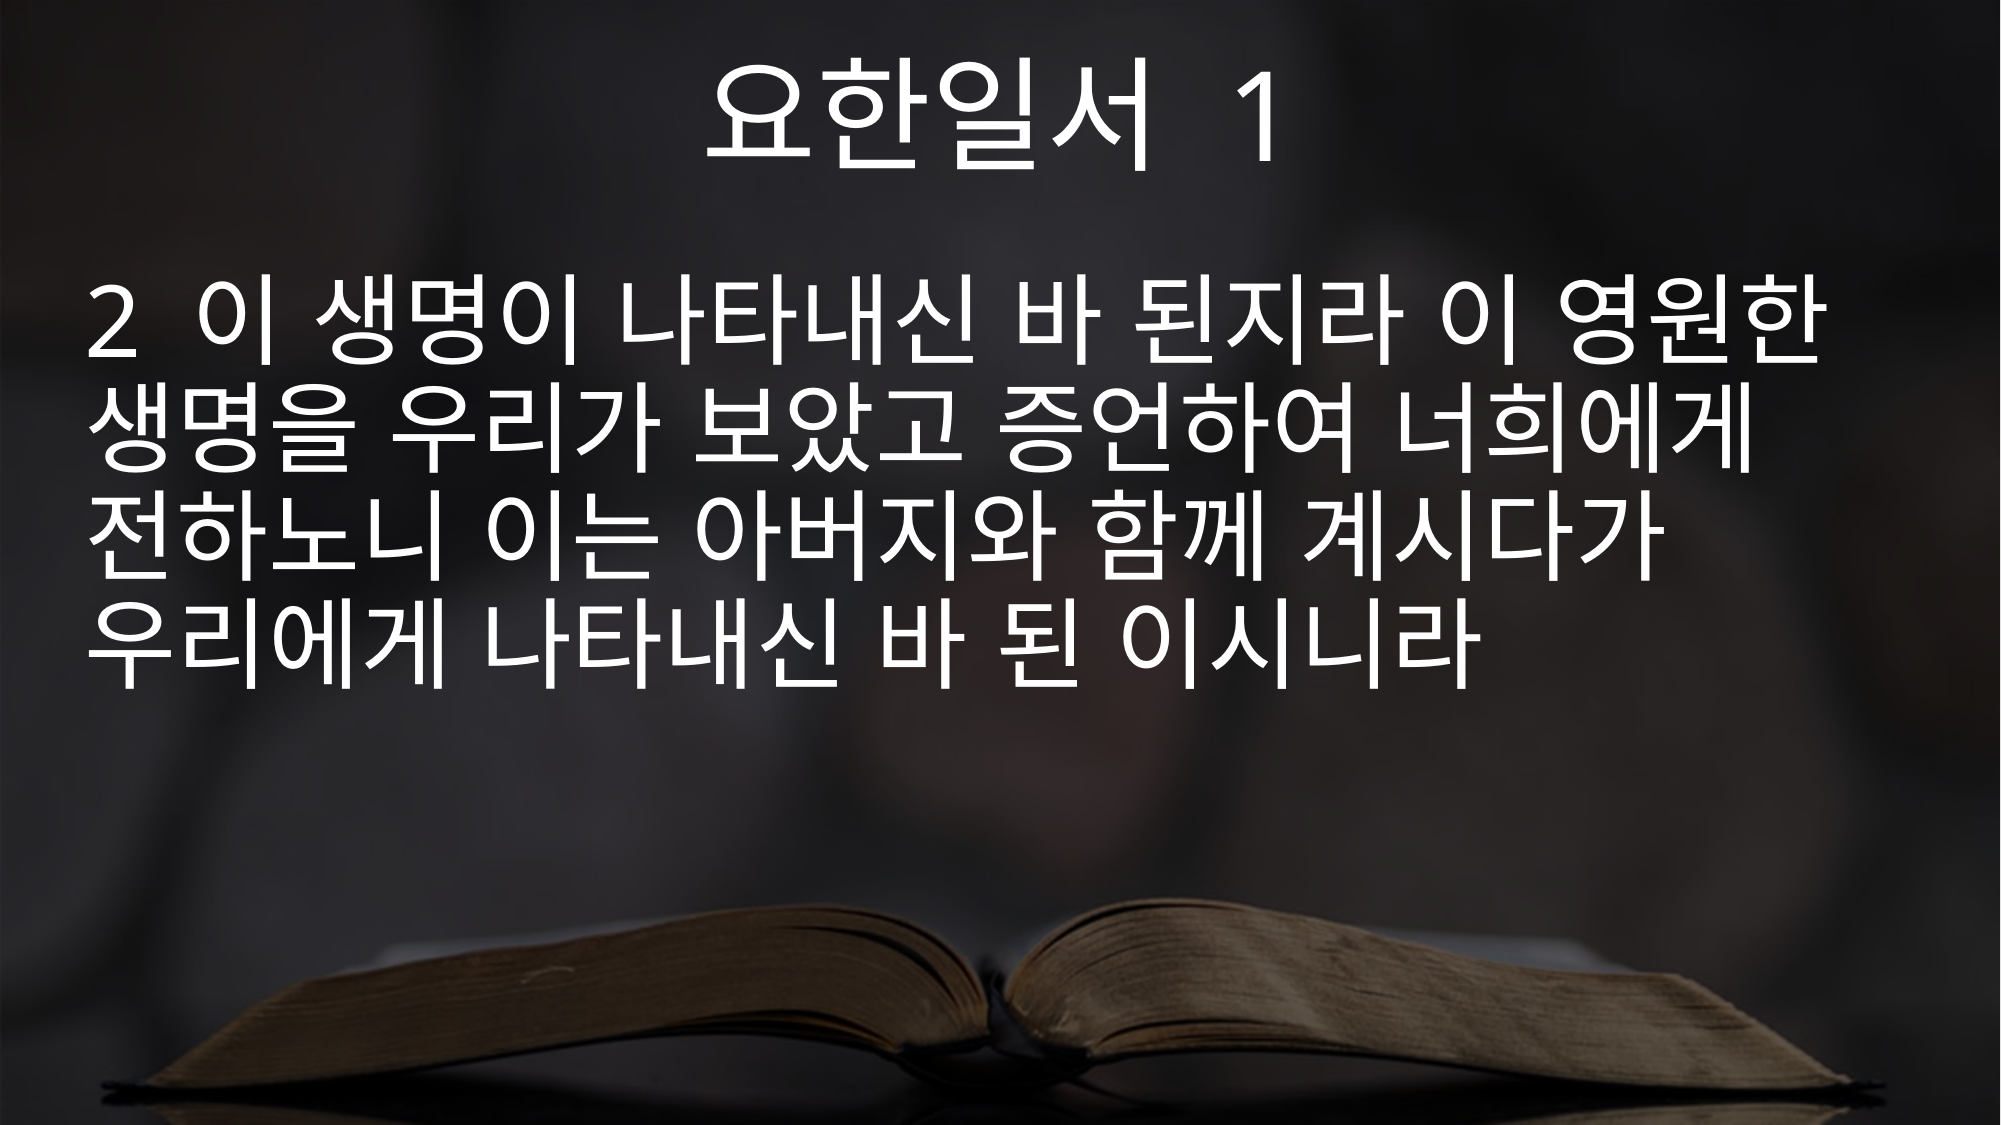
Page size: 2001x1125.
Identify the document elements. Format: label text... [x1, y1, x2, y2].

list 2 이 생명이 나타내신 바 된지라 이 영원한 생명을 우리가 보았고 증언하여 너희에게 전하노니 이는 아버지와 함께 계시다가 우리에게 나타내신 바 된 이시니라 [69, 263, 1953, 423]
picture [0, 0, 2001, 1125]
footer 요한일서 1 [0, 32, 2000, 192]
